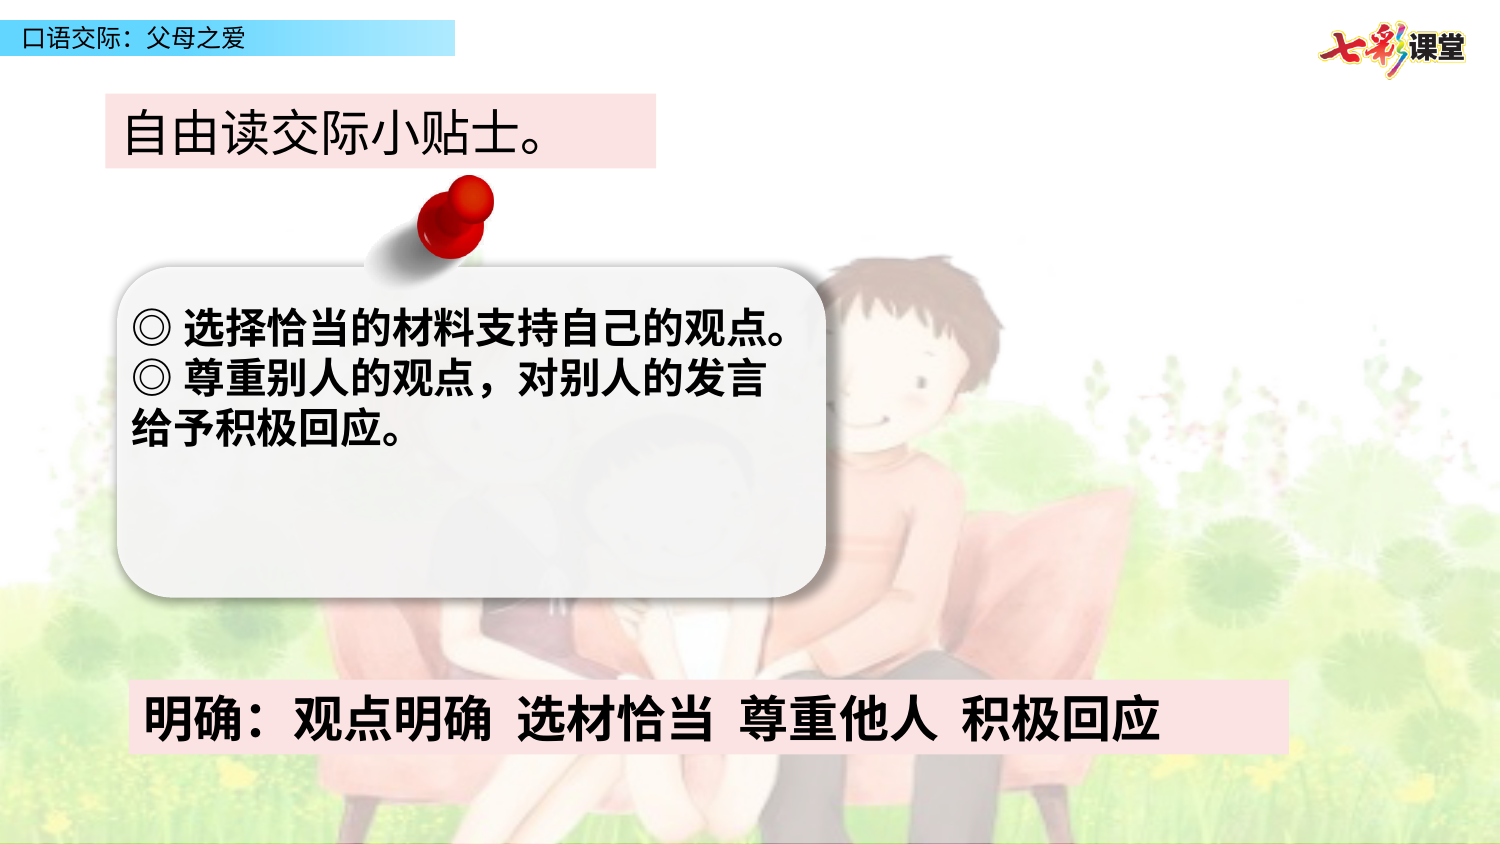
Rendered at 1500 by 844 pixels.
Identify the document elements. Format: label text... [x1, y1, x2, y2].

text_box [115, 264, 828, 600]
text_box 自由读交际小贴士。 [105, 93, 657, 169]
picture [1316, 20, 1468, 80]
picture [349, 175, 494, 312]
text_box 明确：观点明确 选材恰当 尊重他人 积极回应 [128, 679, 1289, 755]
text_box ◎选择恰当的材料支持自己的观点。 ◎尊重别人的观点，对别人的发言给予积极回应。 [116, 294, 798, 459]
